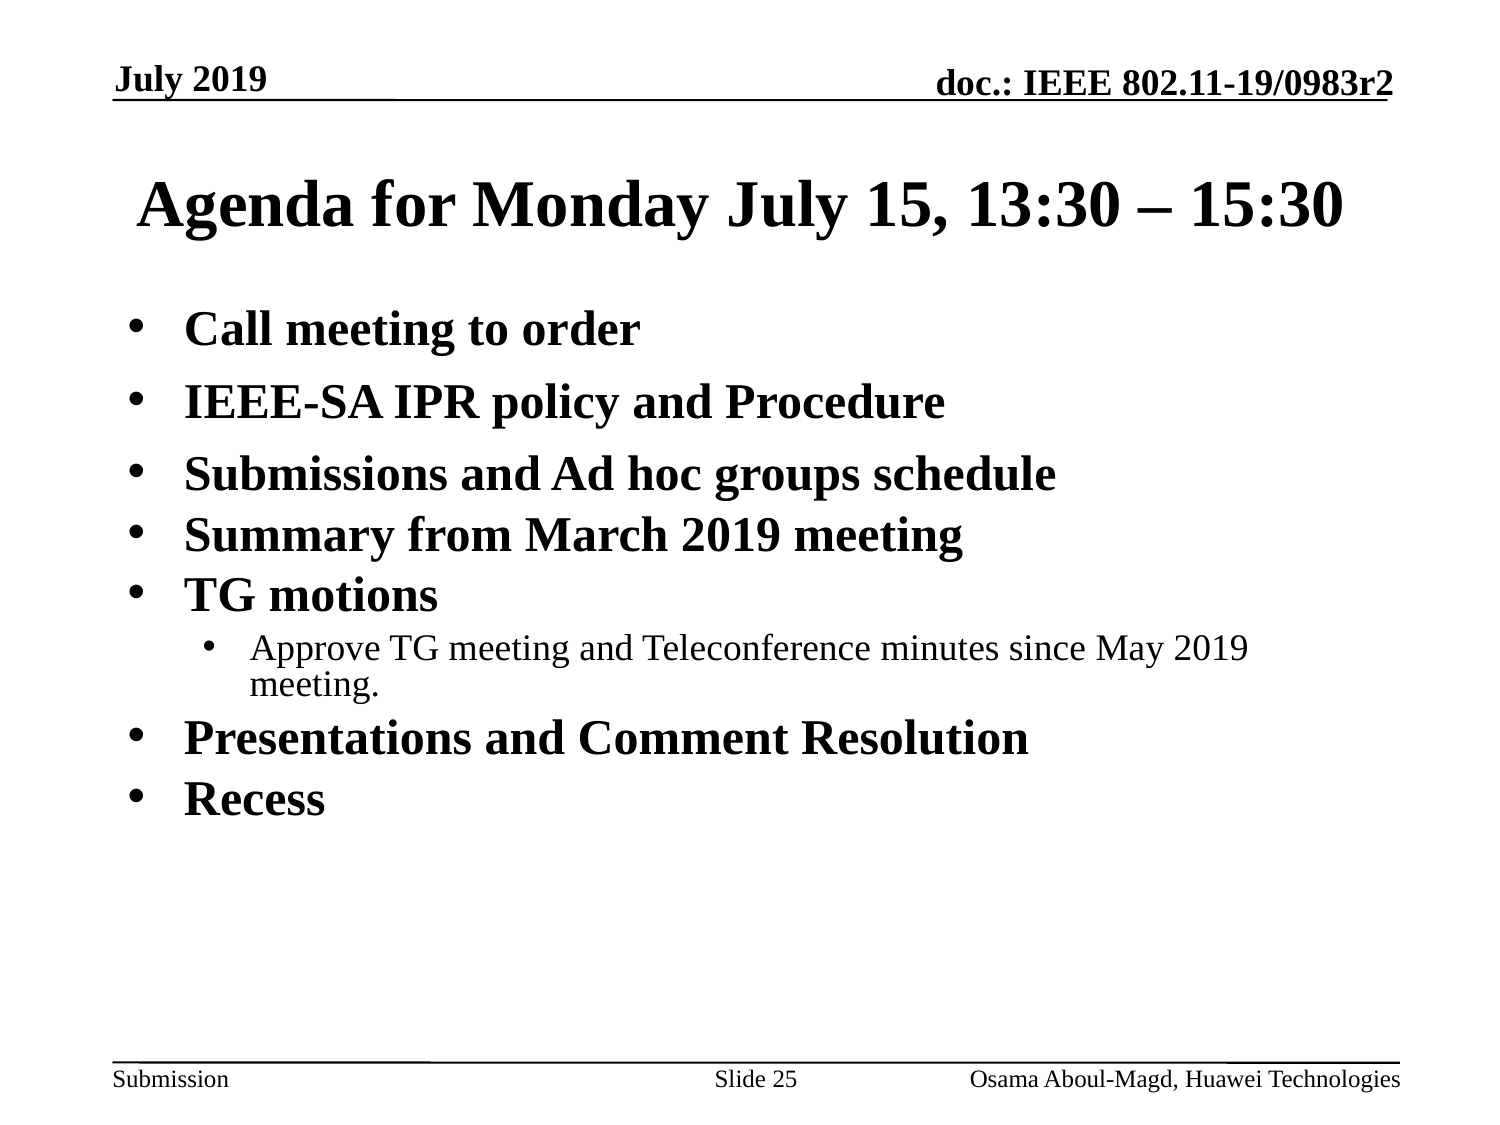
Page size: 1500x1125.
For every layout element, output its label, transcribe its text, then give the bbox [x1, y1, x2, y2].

slide_number Slide 25 [712, 1061, 800, 1123]
list Call meeting to order IEEE-SA IPR policy and Procedure Submissions and Ad hoc groups schedule Summary from March 2019 meeting TG motions Approve TG meeting and Teleconference minutes since May 2019 meeting. Presentations and Comment Resolution Recess [112, 299, 1388, 975]
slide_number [114, 54, 423, 100]
title Agenda for Monday July 15, 13:30 – 15:30 [62, 112, 1438, 288]
footer Osama Aboul-Magd, Huawei Technologies [878, 1061, 1402, 1093]
